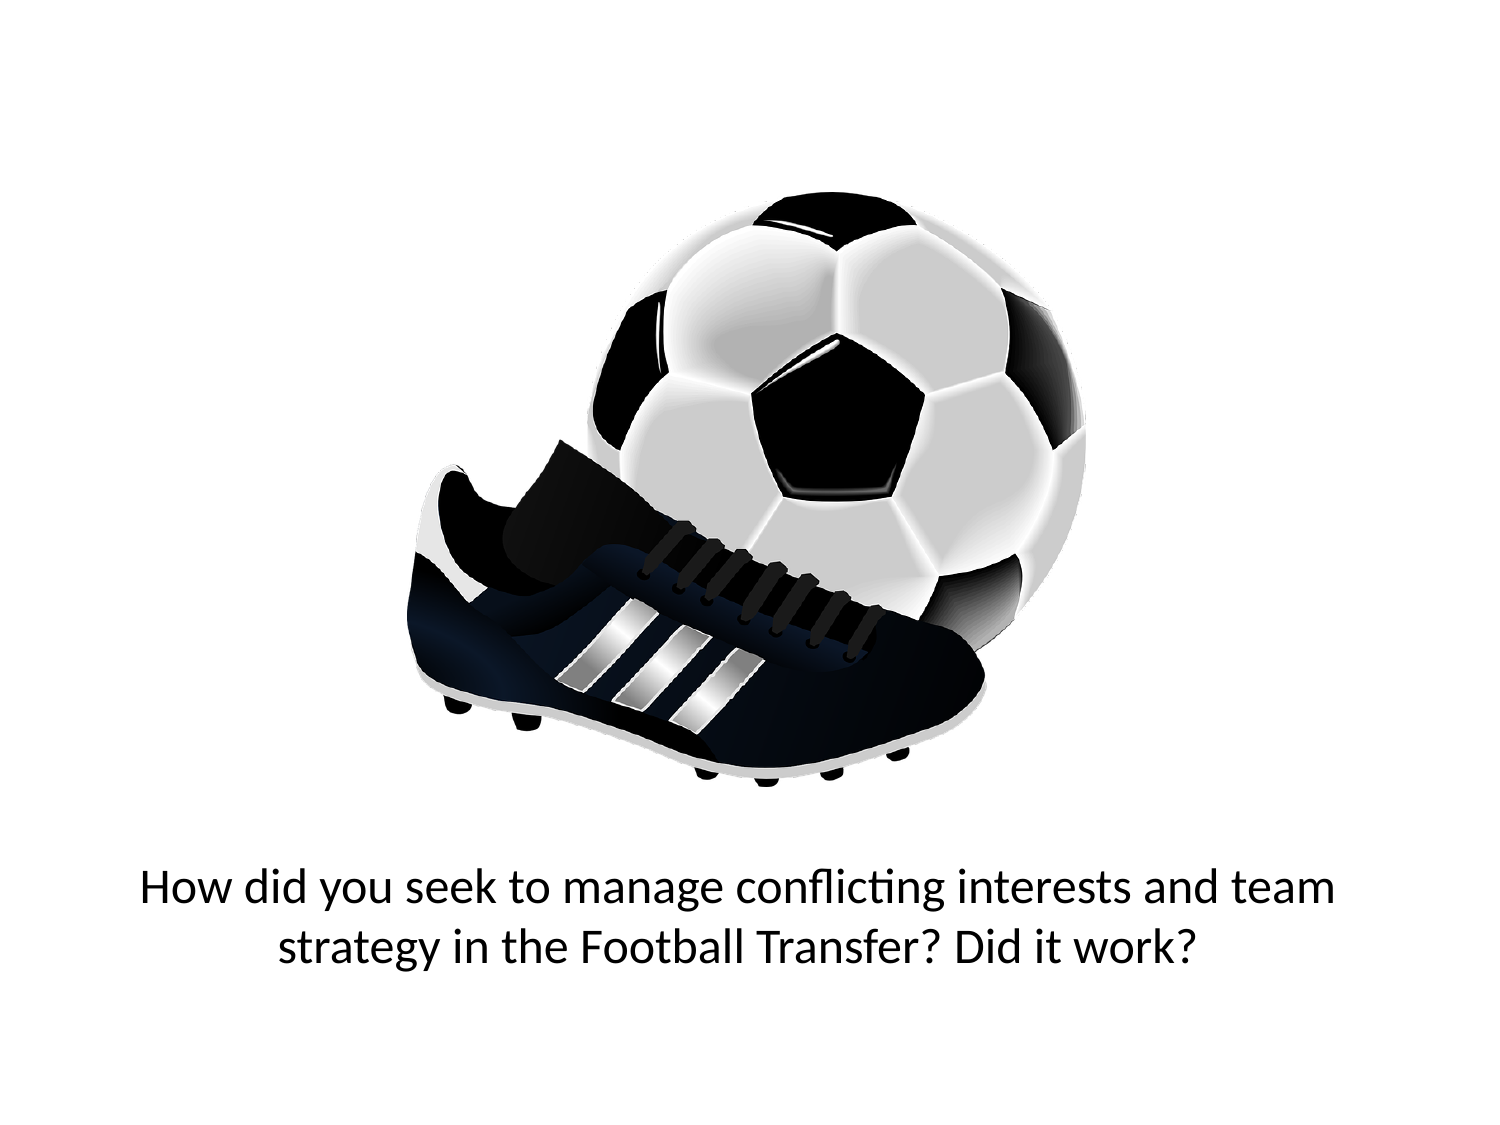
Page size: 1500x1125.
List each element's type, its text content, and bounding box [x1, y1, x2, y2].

list How did you seek to manage conflicting interests and team strategy in the Football Transfer? Did it work? [100, 846, 1376, 1125]
picture [407, 192, 1086, 788]
